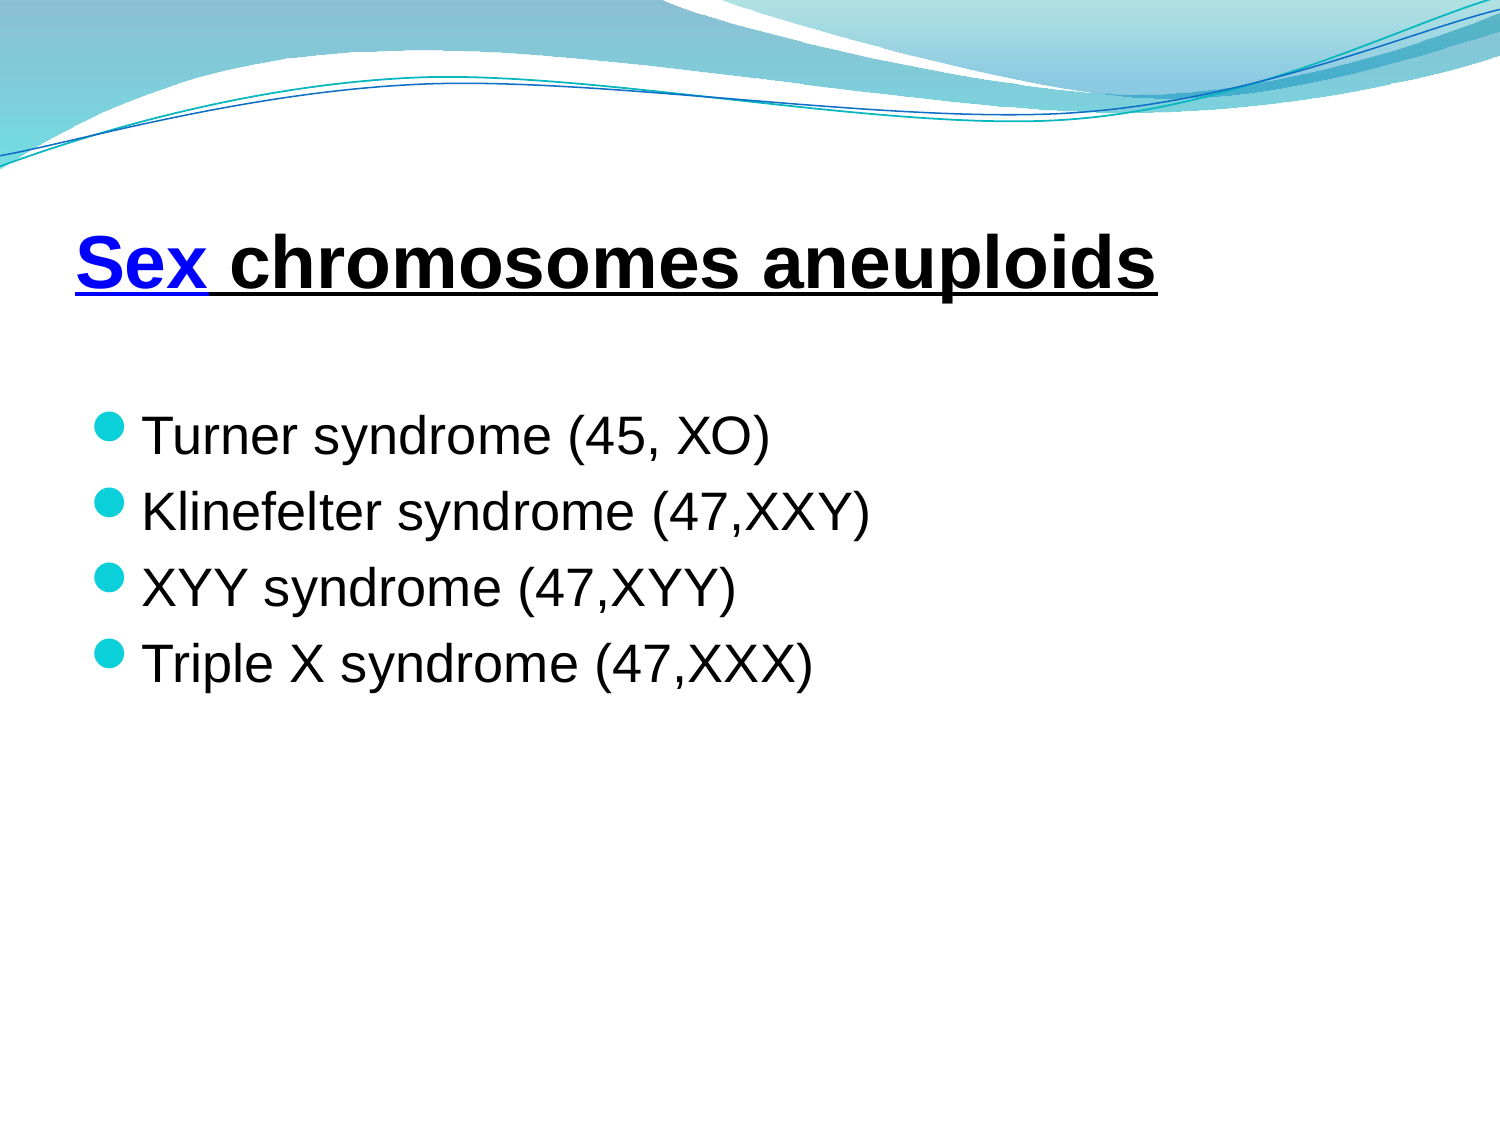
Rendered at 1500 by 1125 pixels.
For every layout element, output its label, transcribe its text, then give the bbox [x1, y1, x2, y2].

title Sex chromosomes aneuploids [75, 115, 1425, 304]
list Turner syndrome (45, ХО) Klinefelter syndrome (47,XXY) XYY syndrome (47,XYY) Triple X syndrome (47,XXX) [75, 317, 1425, 1038]
